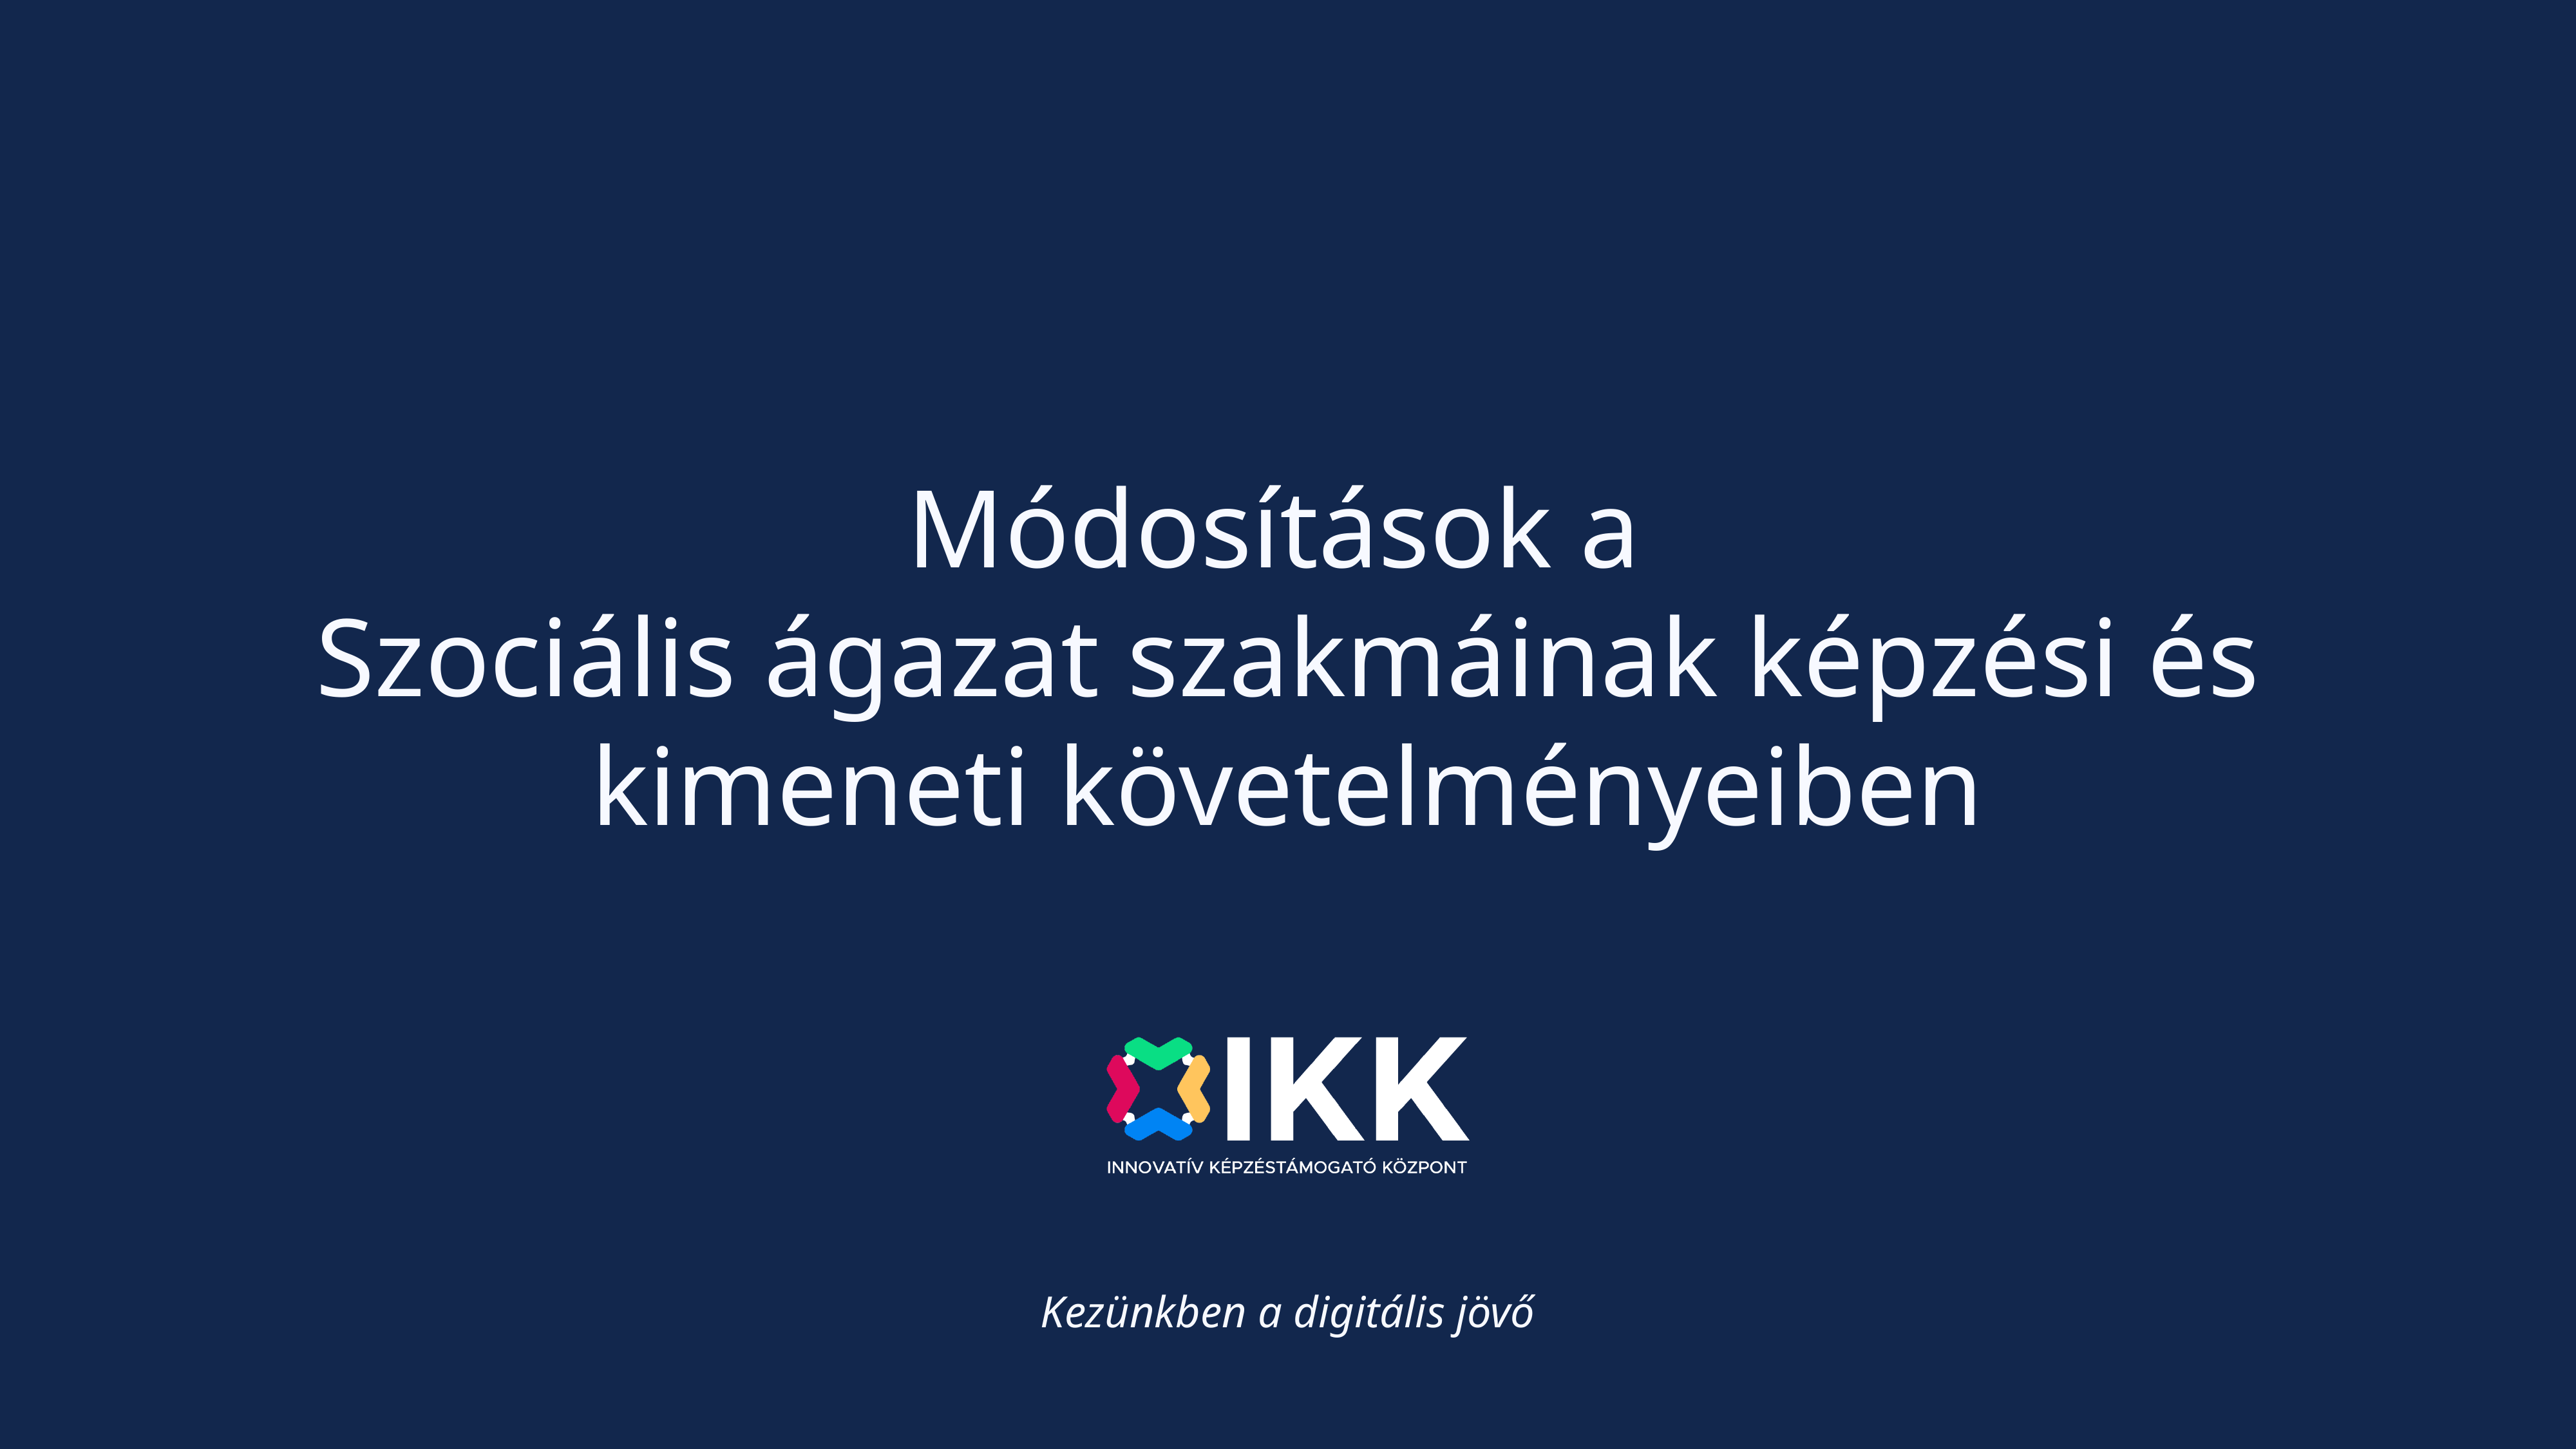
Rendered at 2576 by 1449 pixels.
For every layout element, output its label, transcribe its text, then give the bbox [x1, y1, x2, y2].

text_box Kezünkben a digitális jövő [998, 1258, 1578, 1316]
picture [1106, 1037, 1470, 1173]
list Módosítások a Szociális ágazat szakmáinak képzési és kimeneti követelményeiben [240, 460, 2336, 844]
